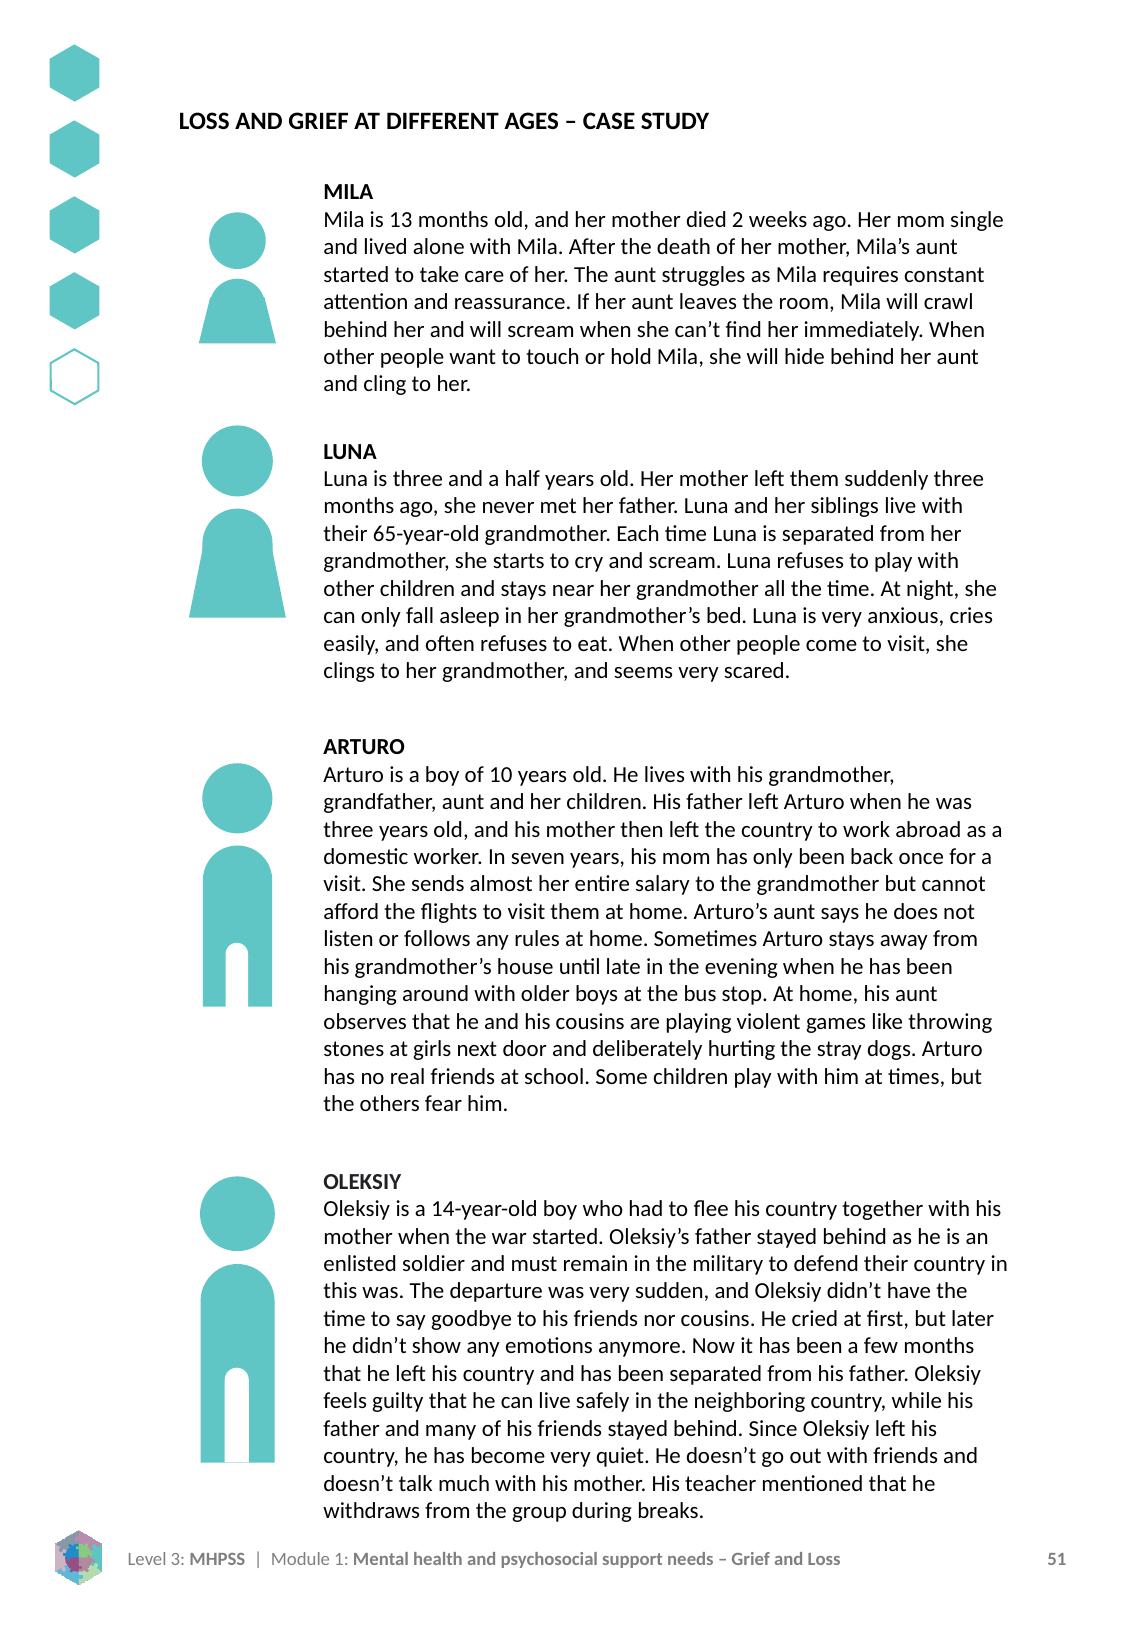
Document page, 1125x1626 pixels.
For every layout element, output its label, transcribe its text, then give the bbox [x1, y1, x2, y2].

text_box [50, 349, 99, 405]
text_box [50, 45, 99, 101]
text_box ARTURO Arturo is a boy of 10 years old. He lives with his grandmother, grandfather, aunt and her children. His father left Arturo when he was three years old, and his mother then left the country to work abroad as a domestic worker. In seven years, his mom has only been back once for a visit. She sends almost her entire salary to the grandmother but cannot afford the flights to visit them at home. Arturo’s aunt says he does not listen or follows any rules at home. Sometimes Arturo stays away from his grandmother’s house until late in the evening when he has been hanging around with older boys at the bus stop. At home, his aunt observes that he and his cousins are playing violent games like throwing stones at girls next door and deliberately hurting the stray dogs. Arturo has no real friends at school. Some children play with him at times, but the others fear him. [308, 724, 1025, 1124]
text_box LOSS AND GRIEF AT DIFFERENT AGES – CASE STUDY [164, 97, 1025, 143]
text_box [201, 762, 273, 1020]
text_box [198, 212, 277, 344]
text_box LUNA Luna is three and a half years old. Her mother left them suddenly three months ago, she never met her father. Luna and her siblings live with their 65-year-old grandmother. Each time Luna is separated from her grandmother, she starts to cry and scream. Luna refuses to play with other children and stays near her grandmother all the time. At night, she can only fall asleep in her grandmother’s bed. Luna is very anxious, cries easily, and often refuses to eat. When other people come to visit, she clings to her grandmother, and seems very scared. [308, 428, 1025, 691]
text_box OLEKSIY Oleksiy is a 14-year-old boy who had to flee his country together with his mother when the war started. Oleksiy’s father stayed behind as he is an enlisted soldier and must remain in the military to defend their country in this was. The departure was very sudden, and Oleksiy didn’t have the time to say goodbye to his friends nor cousins. He cried at first, but later he didn’t show any emotions anymore. Now it has been a few months that he left his country and has been separated from his father. Oleksiy feels guilty that he can live safely in the neighboring country, while his father and many of his friends stayed behind. Since Oleksiy left his country, he has become very quiet. He doesn’t go out with friends and doesn’t talk much with his mother. His teacher mentioned that he withdraws from the group during breaks. [308, 1158, 1025, 1531]
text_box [188, 425, 287, 618]
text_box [199, 1176, 276, 1463]
text_box [50, 121, 99, 177]
text_box [50, 273, 99, 329]
text_box [50, 197, 99, 253]
text_box MILA Mila is 13 months old, and her mother died 2 weeks ago. Her mom single and lived alone with Mila. After the death of her mother, Mila’s aunt started to take care of her. The aunt struggles as Mila requires constant attention and reassurance. If her aunt leaves the room, Mila will crawl behind her and will scream when she can’t find her immediately. When other people want to touch or hold Mila, she will hide behind her aunt and cling to her. [308, 169, 1025, 404]
picture [55, 1530, 102, 1585]
